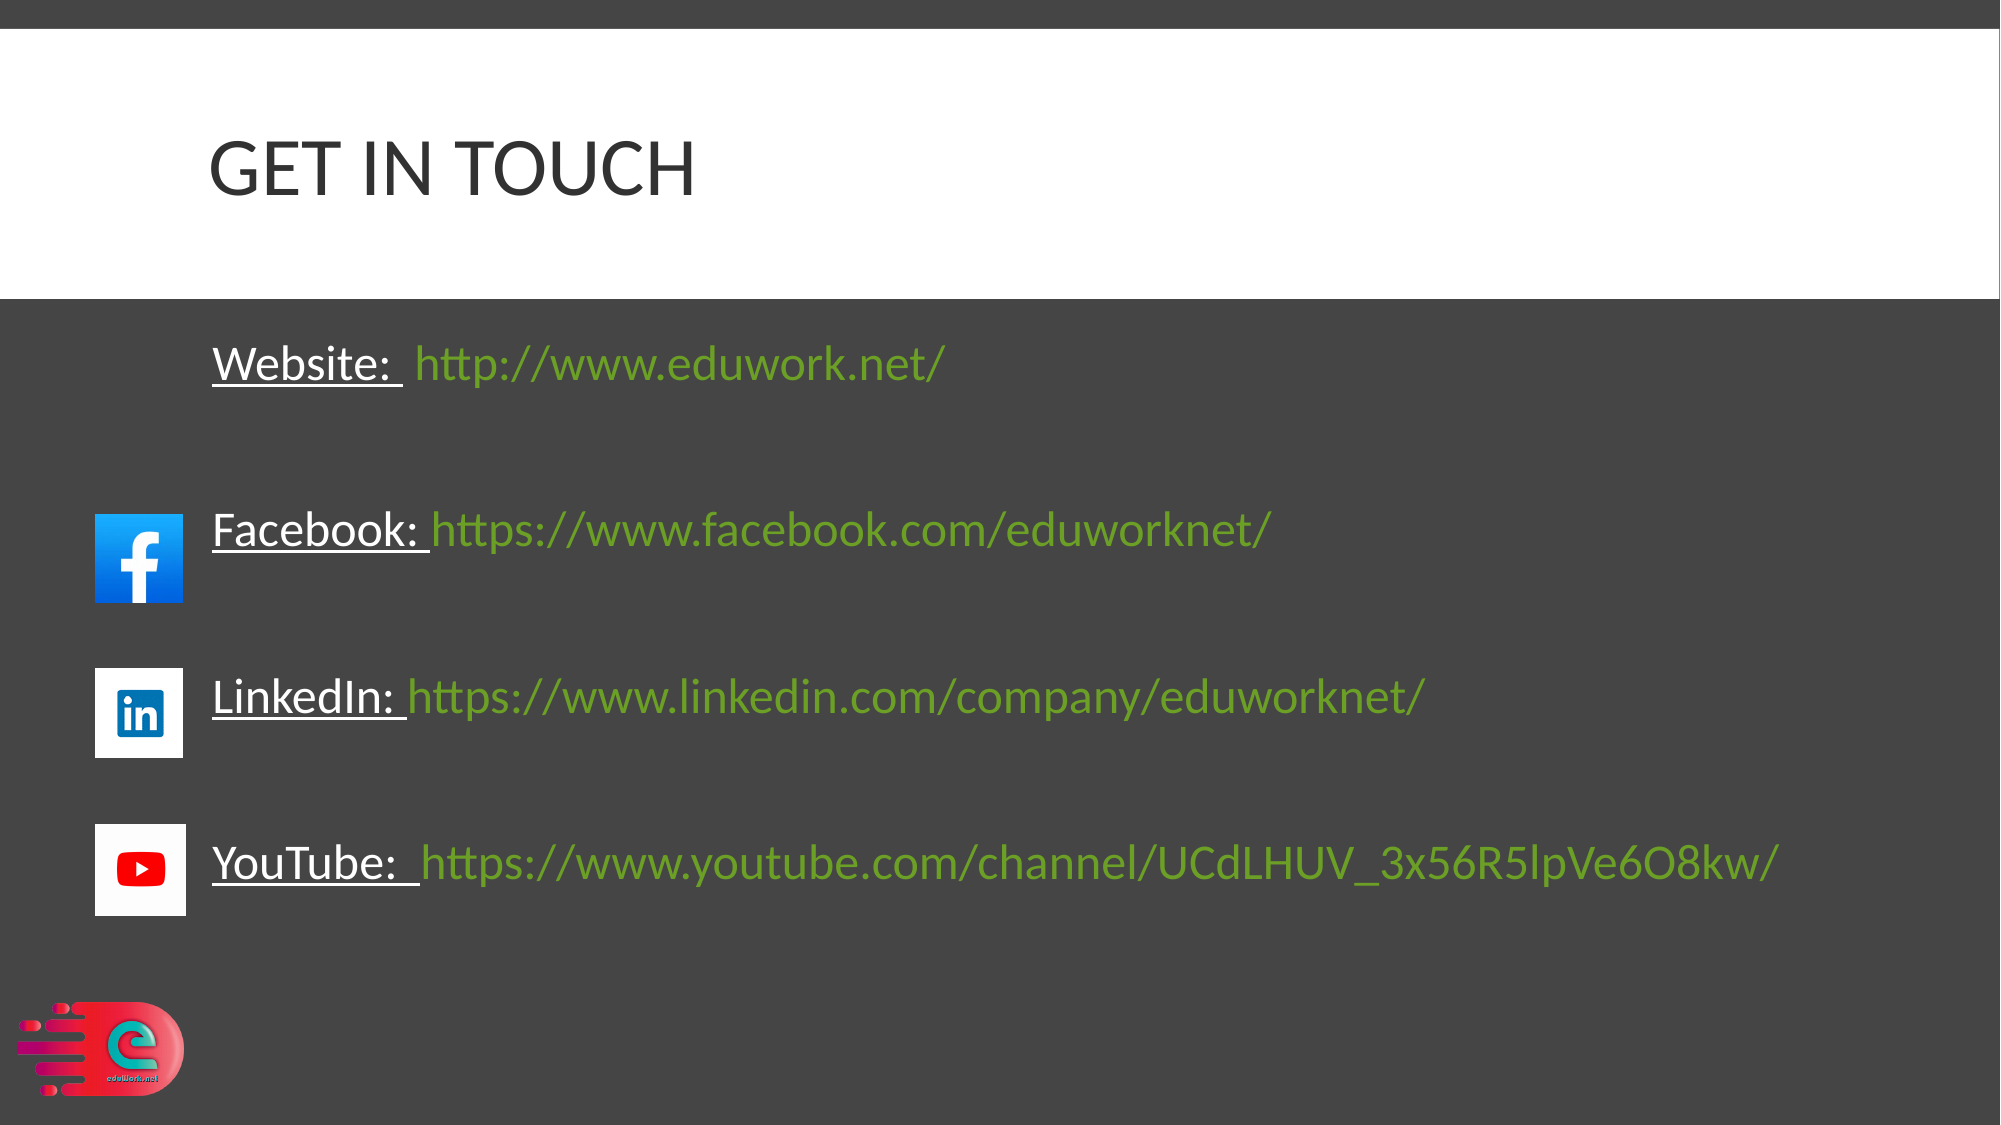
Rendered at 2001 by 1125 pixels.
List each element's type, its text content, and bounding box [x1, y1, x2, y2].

picture [94, 824, 186, 916]
picture [17, 1002, 184, 1096]
title Get in Touch [0, 46, 2000, 295]
list Website: http://www.eduwork.net/ Facebook: https://www.facebook.com/eduworknet/ LinkedIn: https://www.linkedin.com/company/eduworknet/ YouTube: https://www.youtube.com/channel/UCdLHUV_3x56R5lpVe6O8kw/ [197, 329, 2000, 1020]
picture [94, 514, 183, 603]
picture [94, 668, 183, 758]
